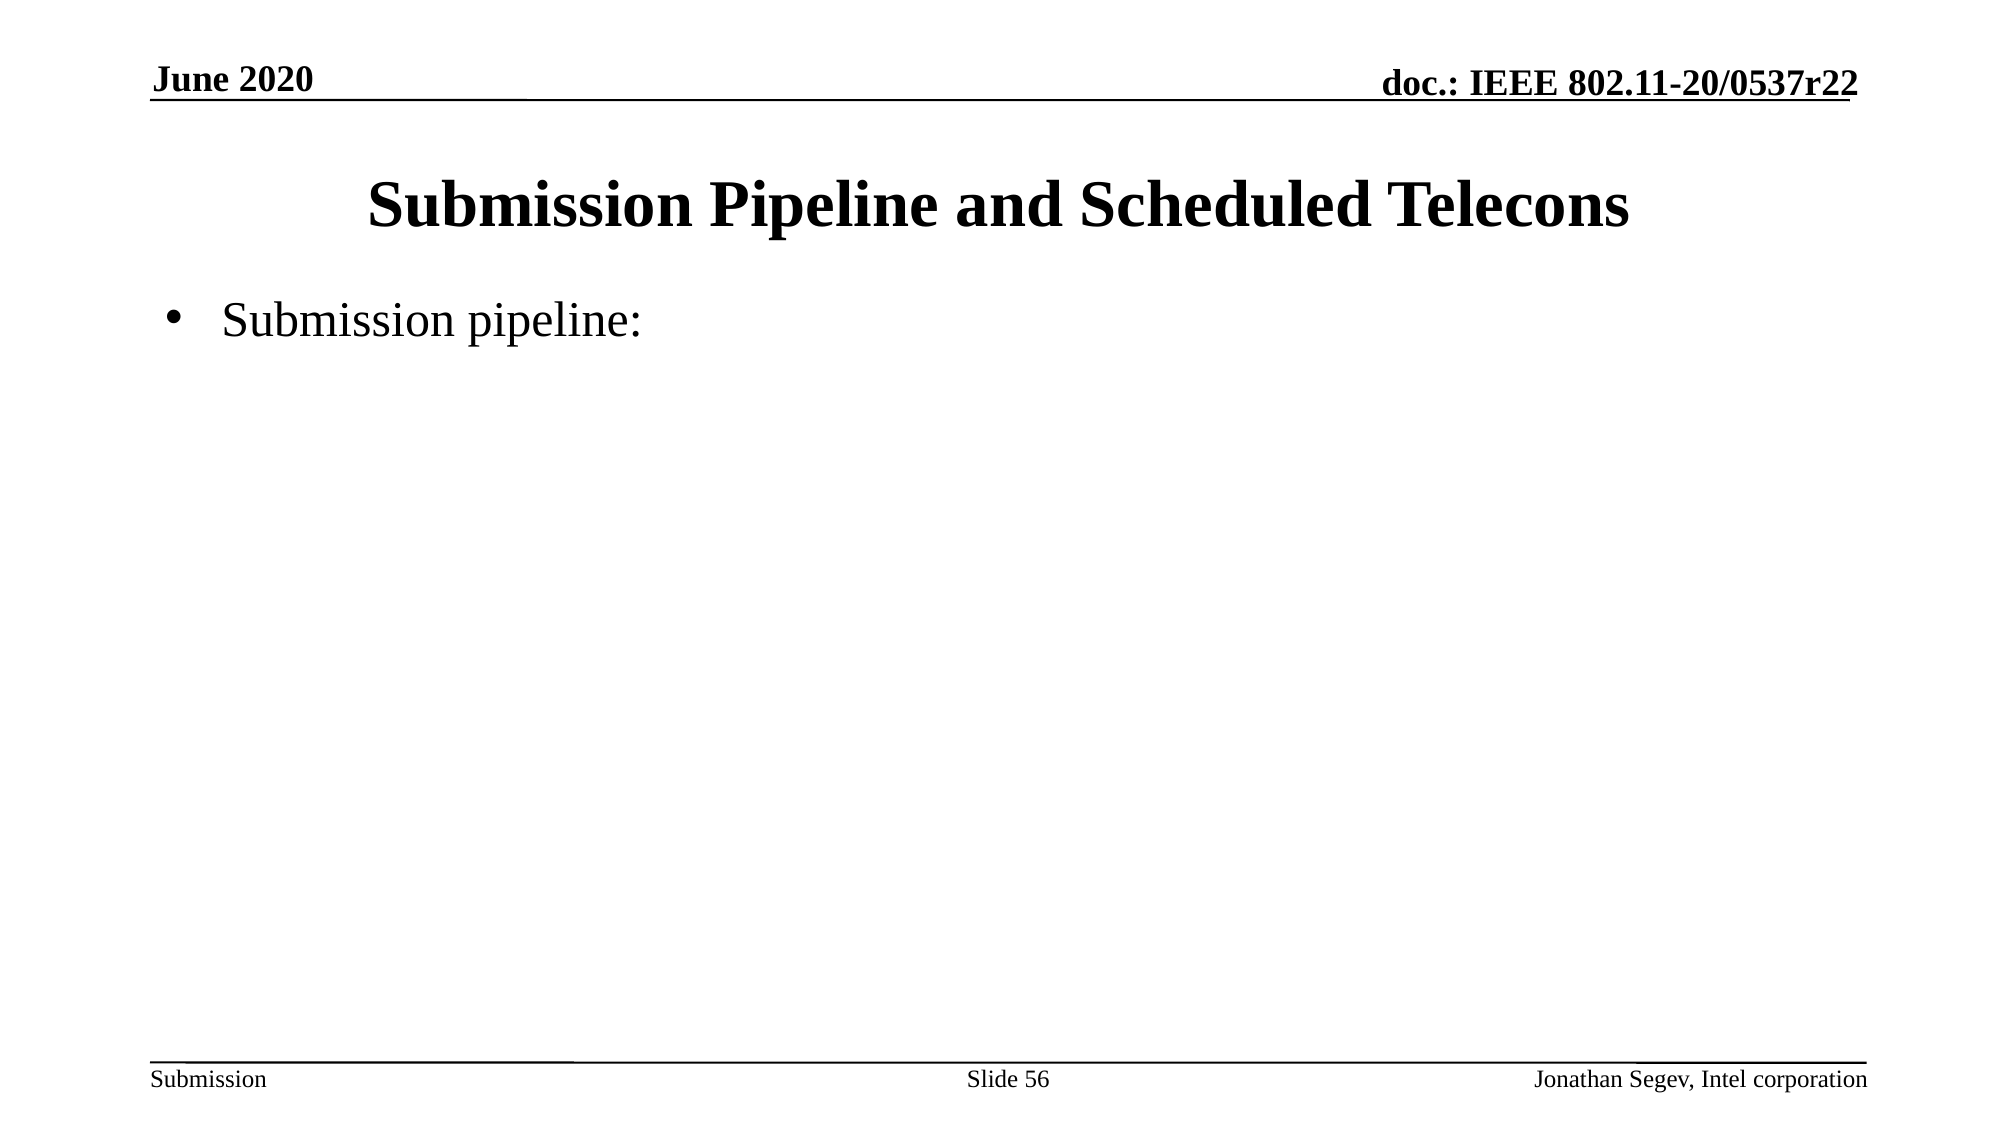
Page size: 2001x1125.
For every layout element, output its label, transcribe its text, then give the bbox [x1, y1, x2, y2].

list Submission pipeline: [149, 278, 1850, 670]
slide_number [152, 54, 563, 100]
slide_number Slide 56 [950, 1061, 1067, 1123]
footer Jonathan Segev, Intel corporation [1171, 1061, 1869, 1093]
title Submission Pipeline and Scheduled Telecons [149, 112, 1850, 278]
